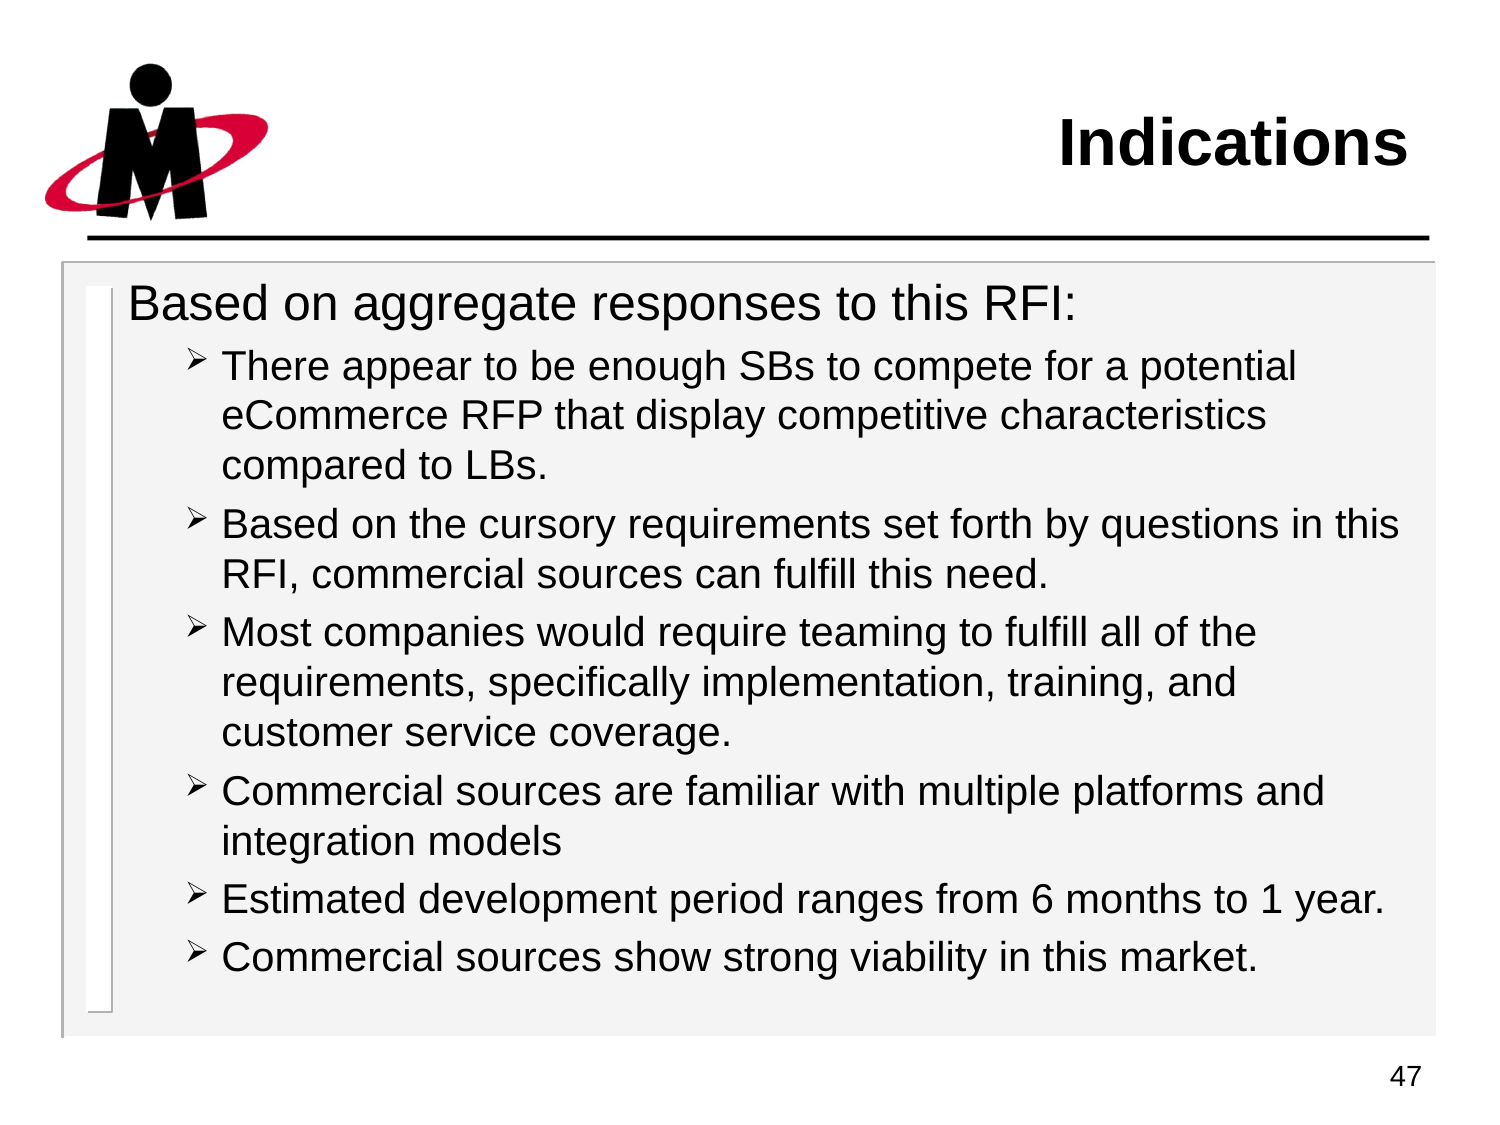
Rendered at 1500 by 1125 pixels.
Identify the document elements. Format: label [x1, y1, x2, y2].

title [367, 44, 1426, 233]
slide_number [1124, 1036, 1438, 1113]
list [112, 262, 1426, 1038]
picture [27, 44, 283, 251]
